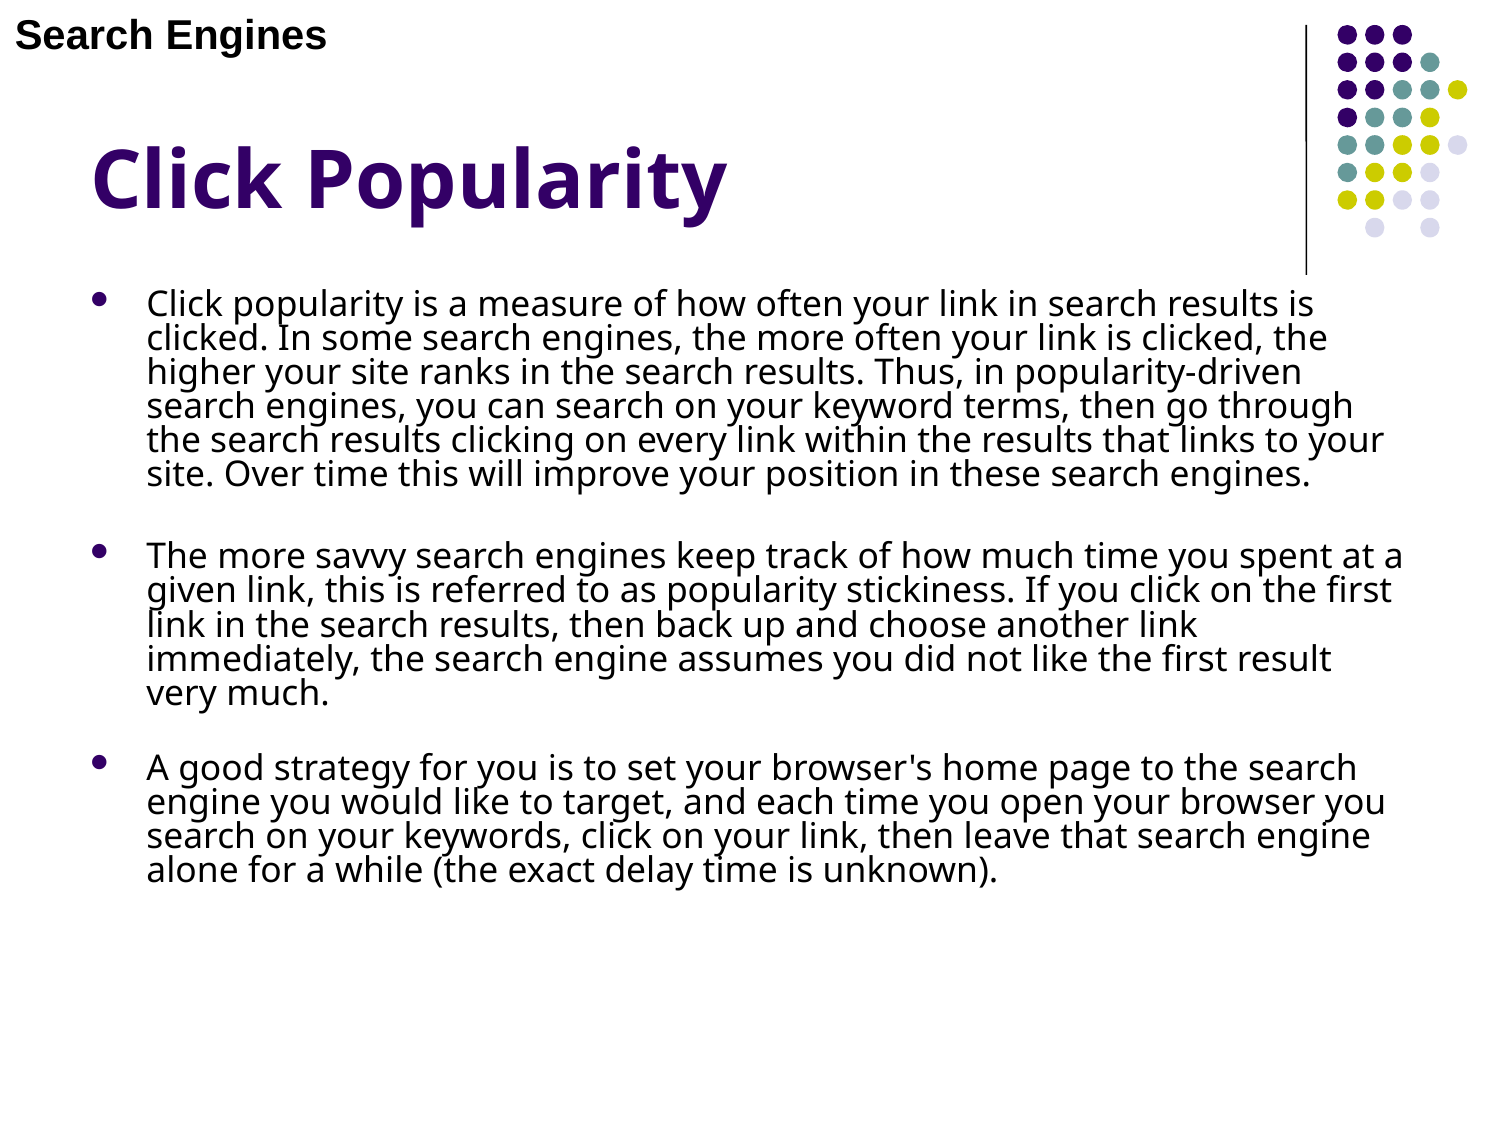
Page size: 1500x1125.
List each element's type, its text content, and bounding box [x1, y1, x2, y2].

title Click Popularity [75, 20, 1313, 233]
list Click popularity is a measure of how often your link in search results is clicked. In some search engines, the more often your link is clicked, the higher your site ranks in the search results. Thus, in popularity-driven search engines, you can search on your keyword terms, then go through the search results clicking on every link within the results that links to your site. Over time this will improve your position in these search engines. The more savvy search engines keep track of how much time you spent at a given link, this is referred to as popularity stickiness. If you click on the first link in the search results, then back up and choose another link immediately, the search engine assumes you did not like the first result very much. A good strategy for you is to set your browser's home page to the search engine you would like to target, and each time you open your browser you search on your keywords, click on your link, then leave that search engine alone for a while (the exact delay time is unknown). [75, 282, 1425, 1006]
text_box Search Engines [0, 0, 355, 65]
